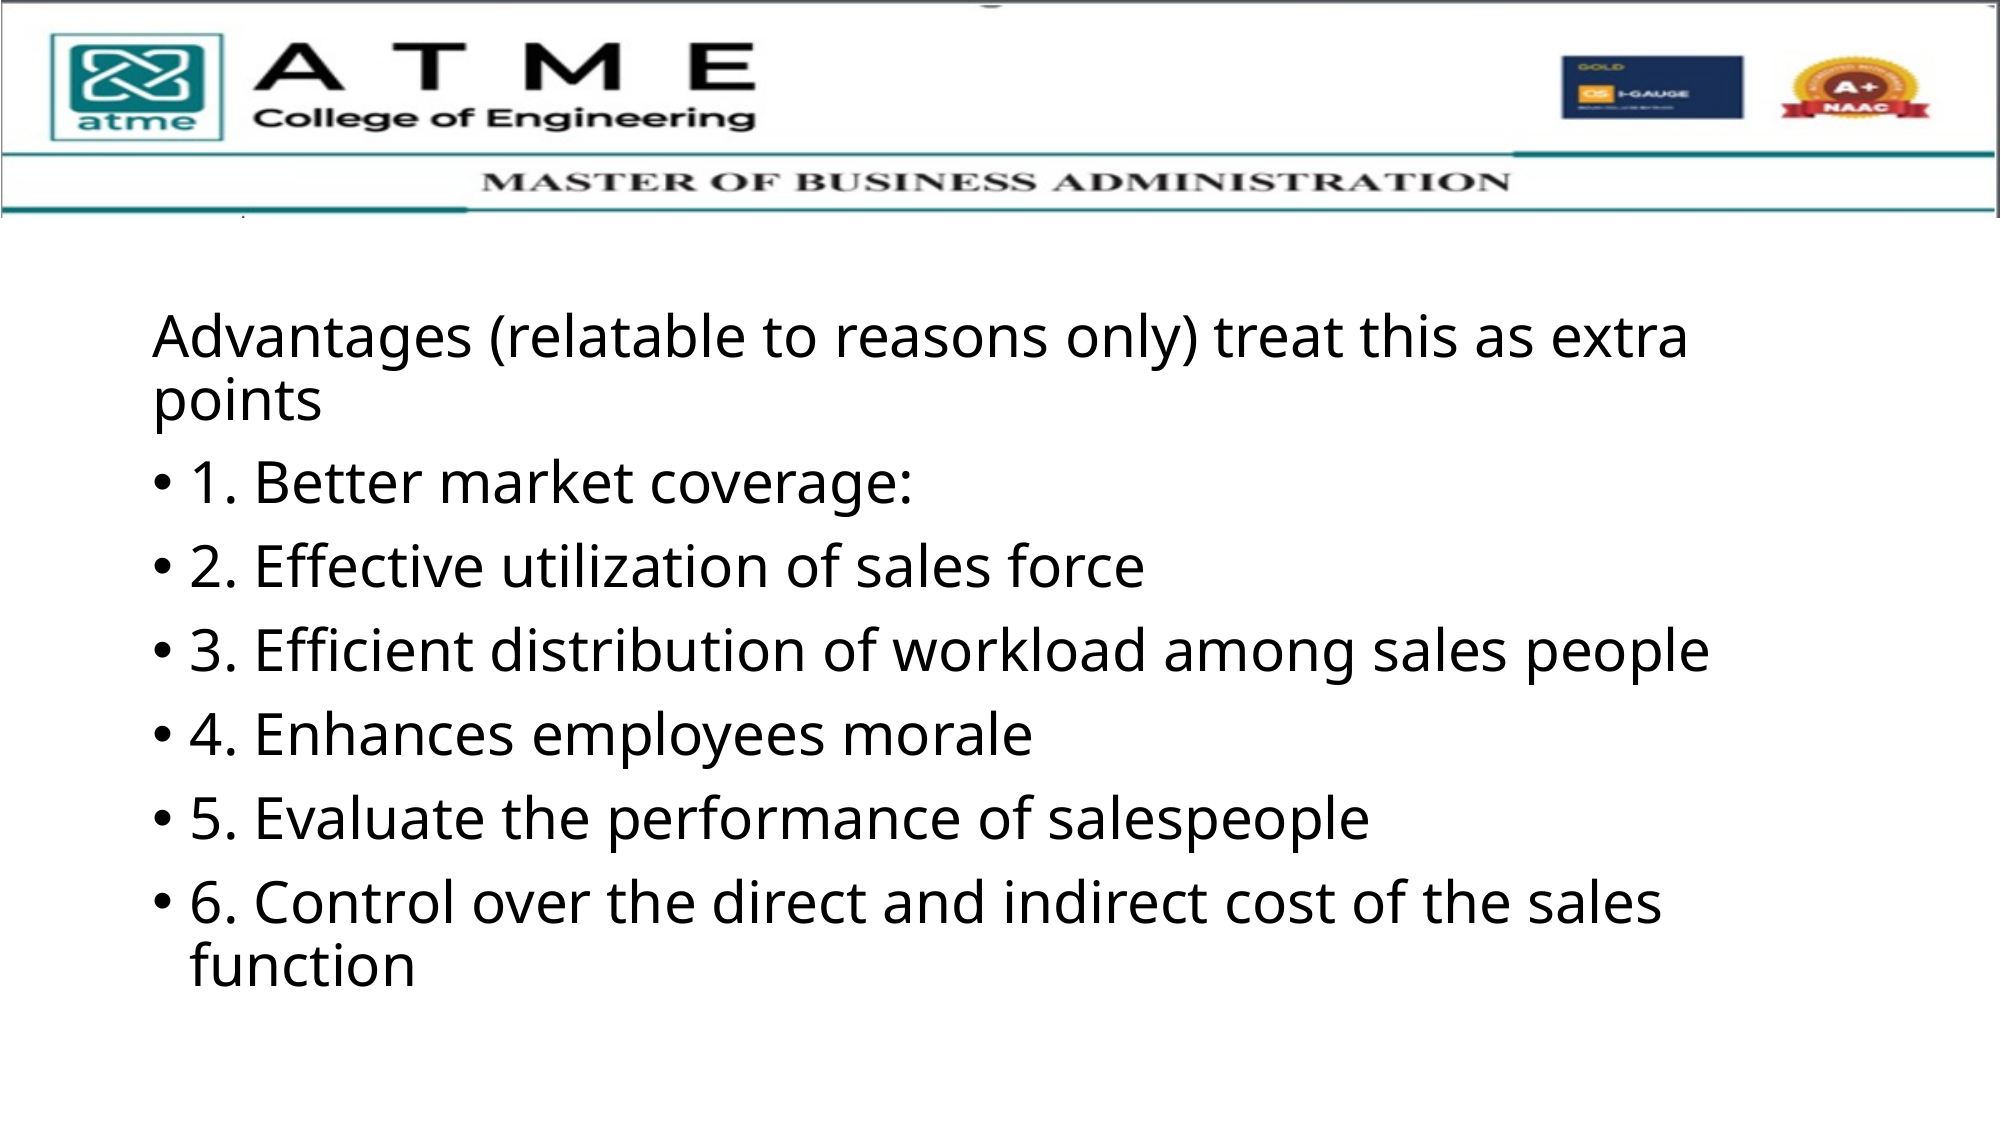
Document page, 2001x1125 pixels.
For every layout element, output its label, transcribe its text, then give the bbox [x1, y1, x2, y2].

picture [1, 0, 2000, 218]
list Advantages (relatable to reasons only) treat this as extra points 1. Better market coverage: 2. Effective utilization of sales force 3. Efficient distribution of workload among sales people 4. Enhances employees morale 5. Evaluate the performance of salespeople 6. Control over the direct and indirect cost of the sales function [137, 299, 1863, 1014]
